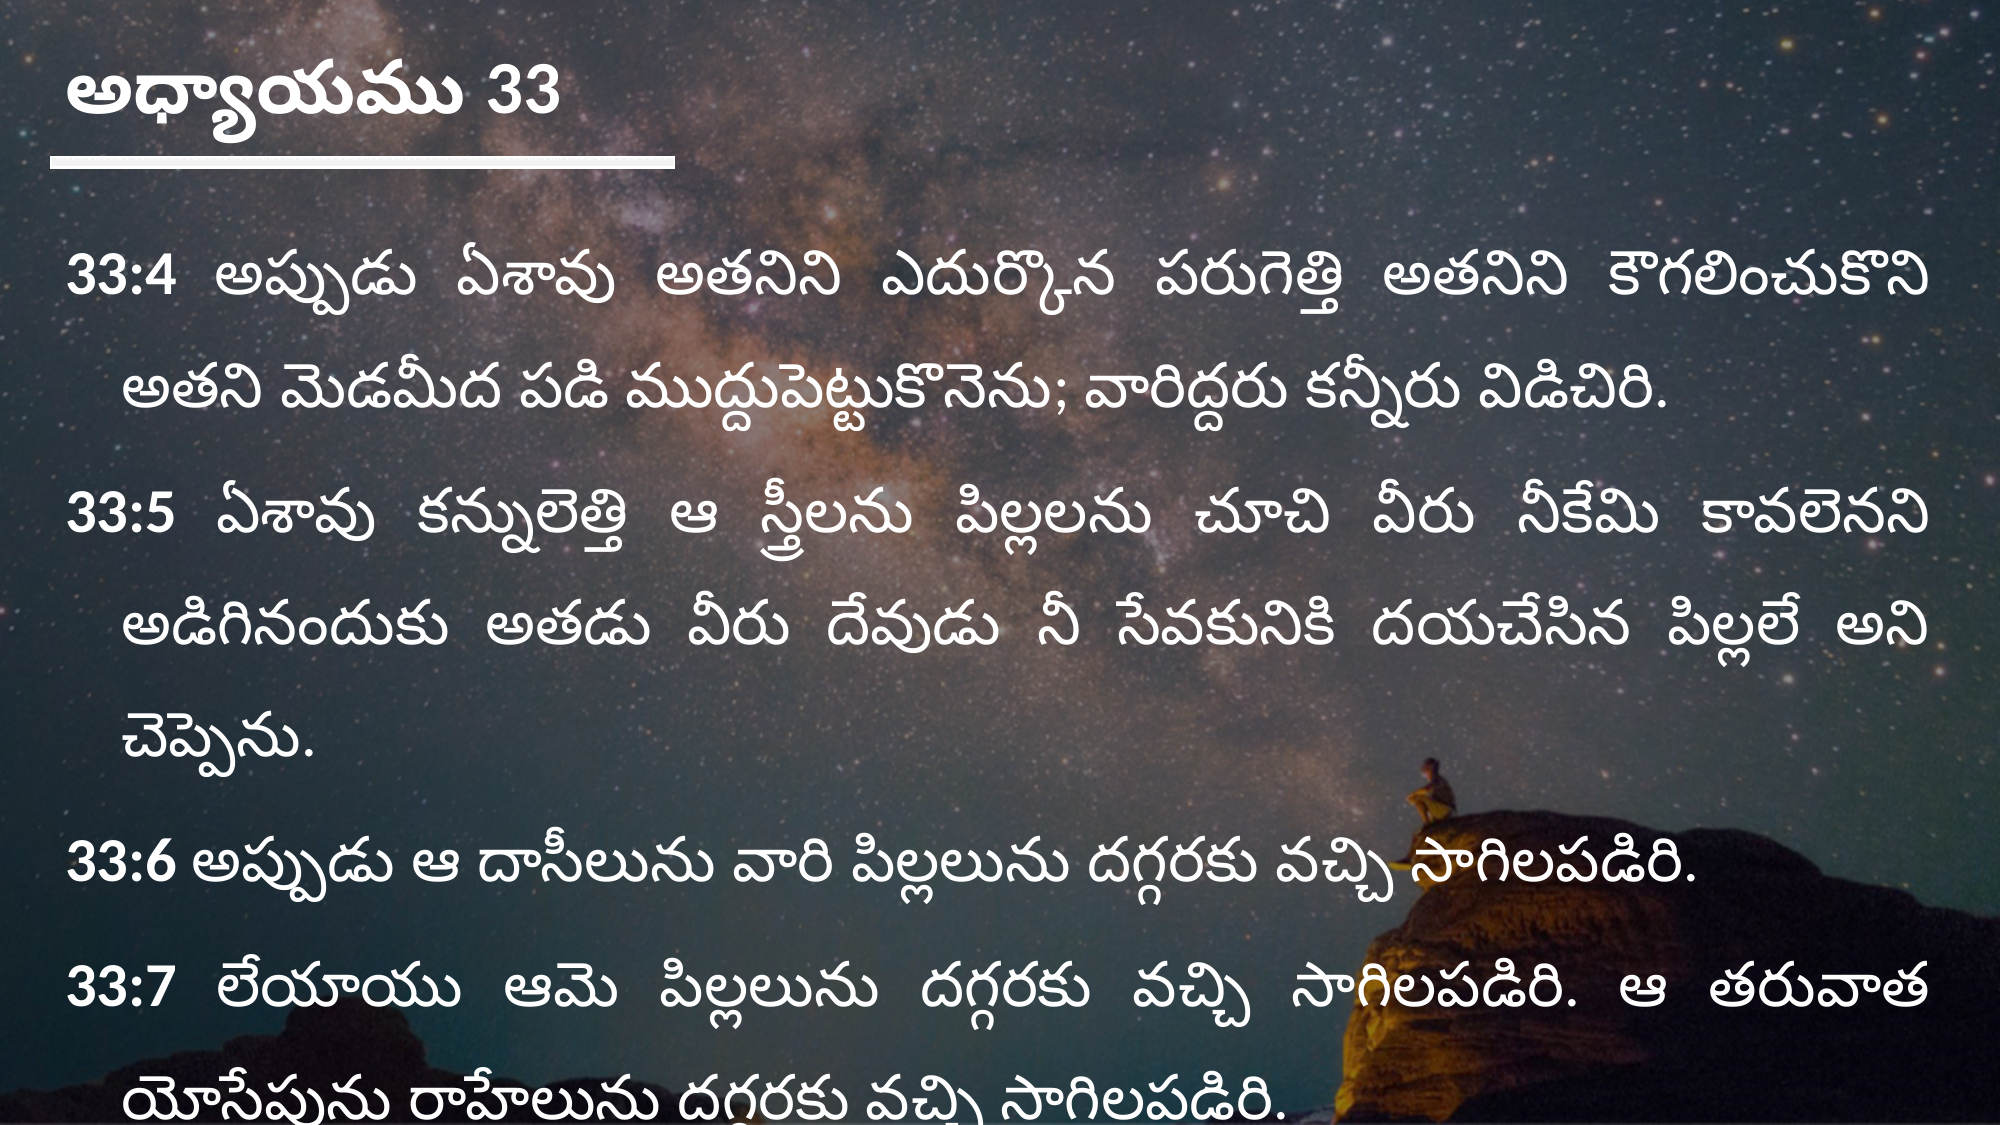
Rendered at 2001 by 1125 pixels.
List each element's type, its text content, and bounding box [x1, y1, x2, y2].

title అధ్యాయము 33 [50, 0, 1925, 167]
list 33:4 అప్పుడు ఏశావు అతనిని ఎదుర్కొన పరుగెత్తి అతనిని కౌగలించుకొని అతని మెడమీద పడి ముద్దుపెట్టుకొనెను; వారిద్దరు కన్నీరు విడిచిరి. 33:5 ఏశావు కన్నులెత్తి ఆ స్త్రీలను పిల్లలను చూచి వీరు నీకేమి కావలెనని అడిగినందుకు అతడు వీరు దేవుడు నీ సేవకునికి దయచేసిన పిల్లలే అని చెప్పెను. 33:6 అప్పుడు ఆ దాసీలును వారి పిల్లలును దగ్గరకు వచ్చి సాగిలపడిరి. 33:7 లేయాయు ఆమె పిల్లలును దగ్గరకు వచ్చి సాగిలపడిరి. ఆ తరువాత యోసేపును రాహేలును దగ్గరకు వచ్చి సాగిలపడిరి. [50, 187, 1946, 1063]
picture [0, 0, 2000, 1125]
